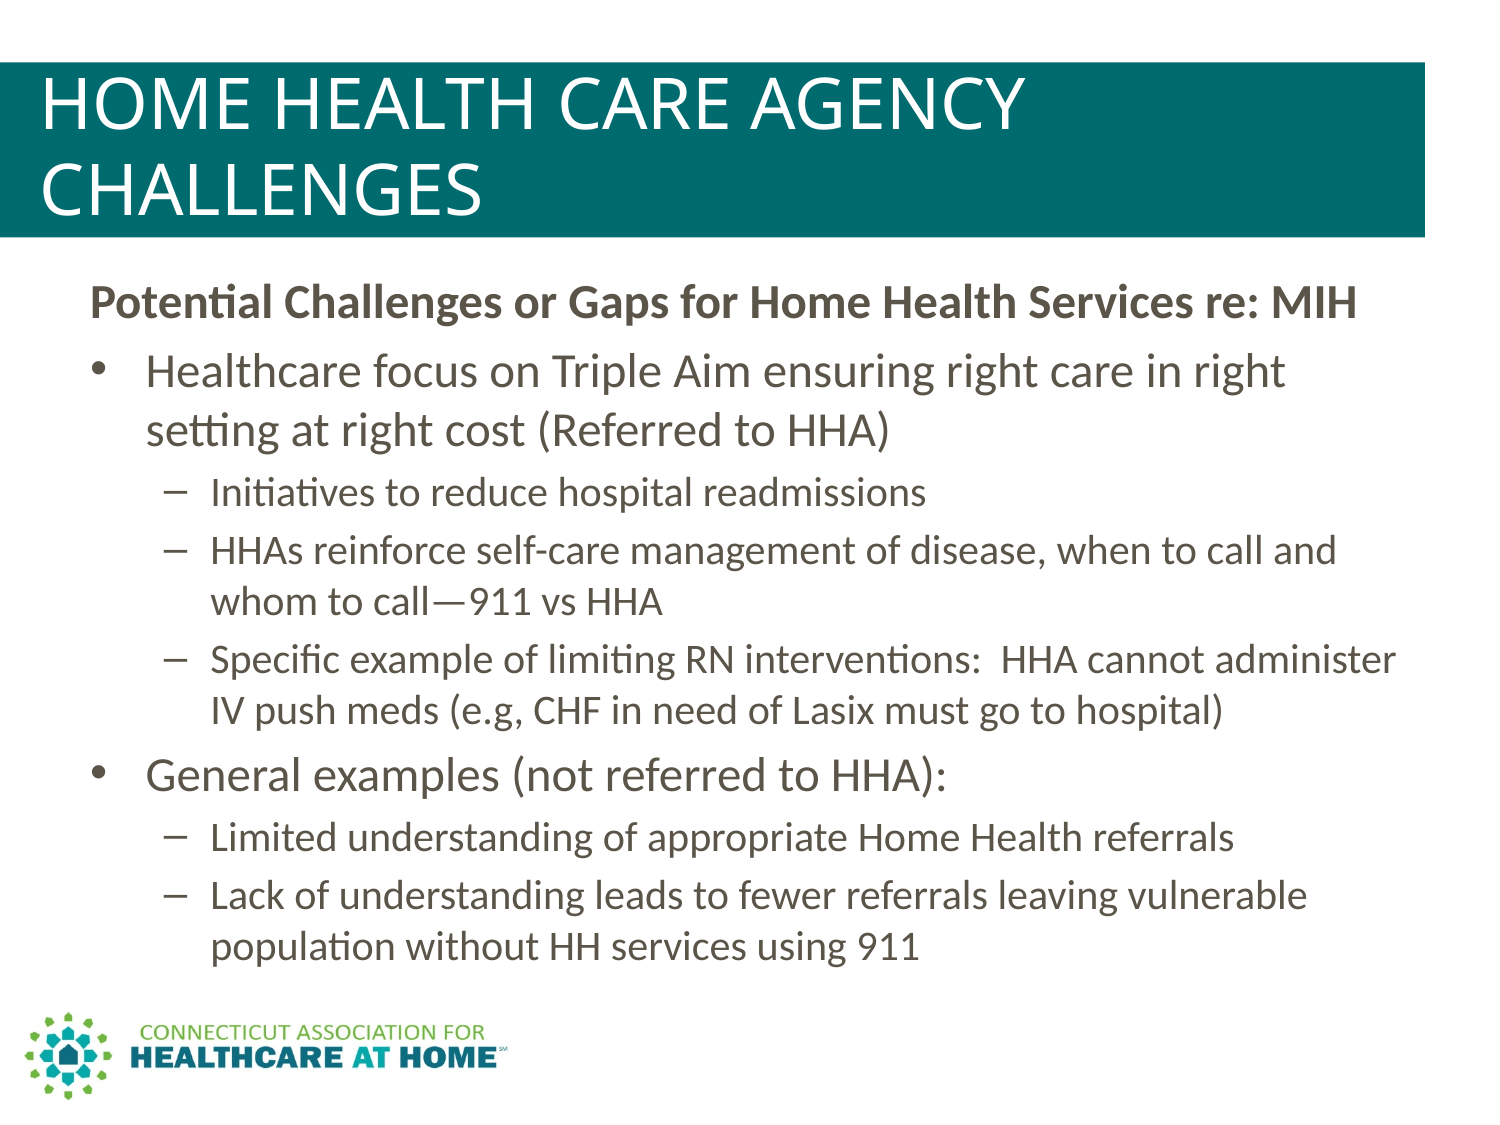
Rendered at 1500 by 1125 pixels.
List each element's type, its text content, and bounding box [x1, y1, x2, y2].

picture [24, 1012, 520, 1101]
title Home health care agency Challenges [24, 50, 1375, 238]
list Potential Challenges or Gaps for Home Health Services re: MIH Healthcare focus on Triple Aim ensuring right care in right setting at right cost (Referred to HHA) Initiatives to reduce hospital readmissions HHAs reinforce self-care management of disease, when to call and whom to call—911 vs HHA Specific example of limiting RN interventions: HHA cannot administer IV push meds (e.g, CHF in need of Lasix must go to hospital) General examples (not referred to HHA): Limited understanding of appropriate Home Health referrals Lack of understanding leads to fewer referrals leaving vulnerable population without HH services using 911 [75, 262, 1425, 1005]
text_box [0, 60, 1427, 239]
